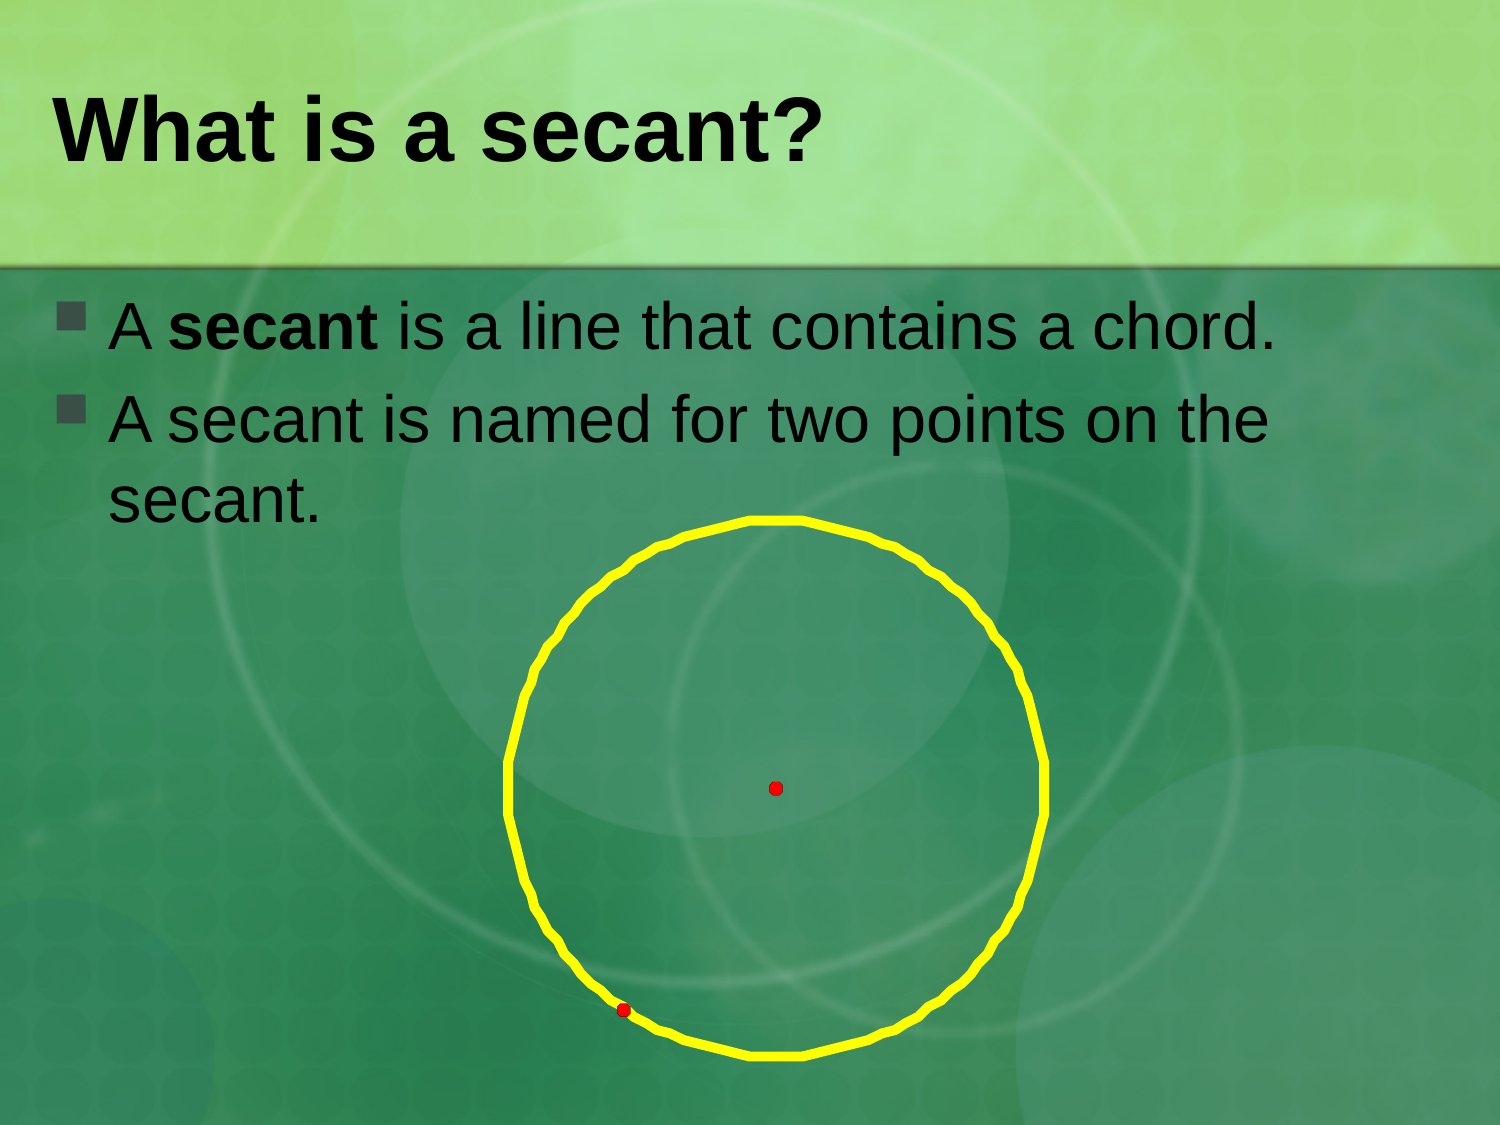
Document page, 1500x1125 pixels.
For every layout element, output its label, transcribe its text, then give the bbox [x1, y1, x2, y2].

list A secant is a line that contains a chord. A secant is named for two points on the secant. [37, 274, 1463, 1101]
title What is a secant? [37, 24, 1463, 226]
picture [0, 0, 1500, 1125]
